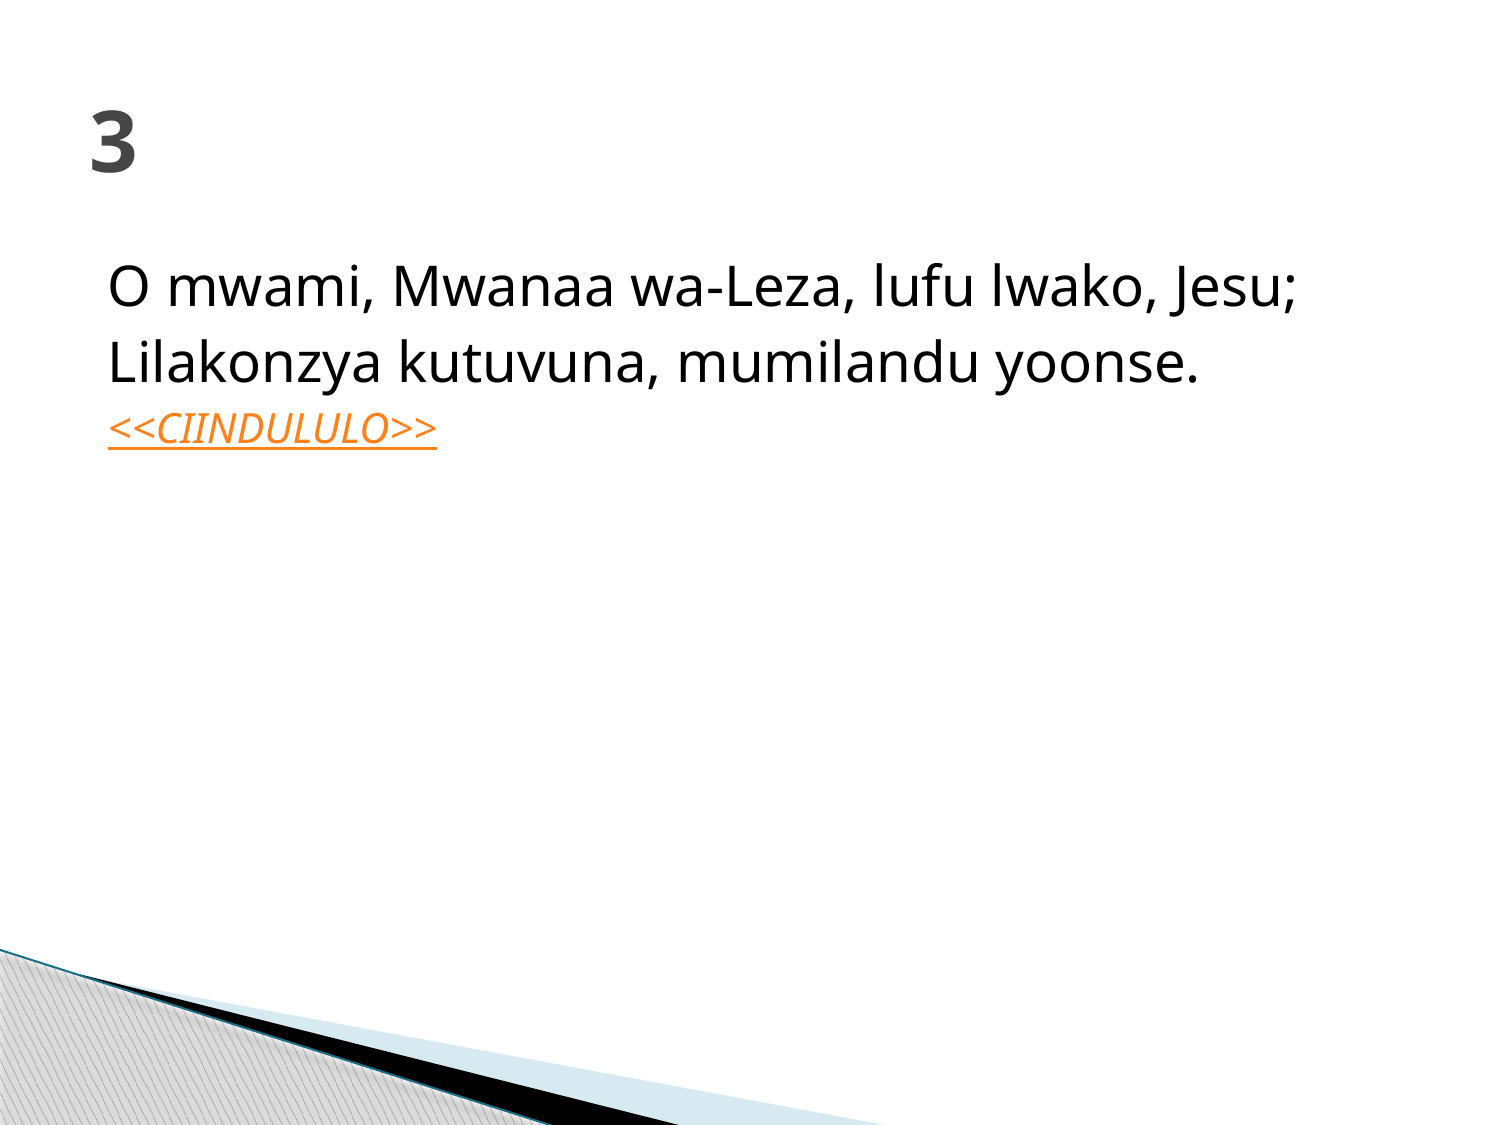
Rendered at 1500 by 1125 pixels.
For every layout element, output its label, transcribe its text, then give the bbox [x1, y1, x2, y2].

title 3 [75, 45, 1425, 233]
list O mwami, Mwanaa wa-Leza, lufu lwako, Jesu; Lilakonzya kutuvuna, mumilandu yoonse. <<CIINDULULO>> [75, 243, 1425, 986]
